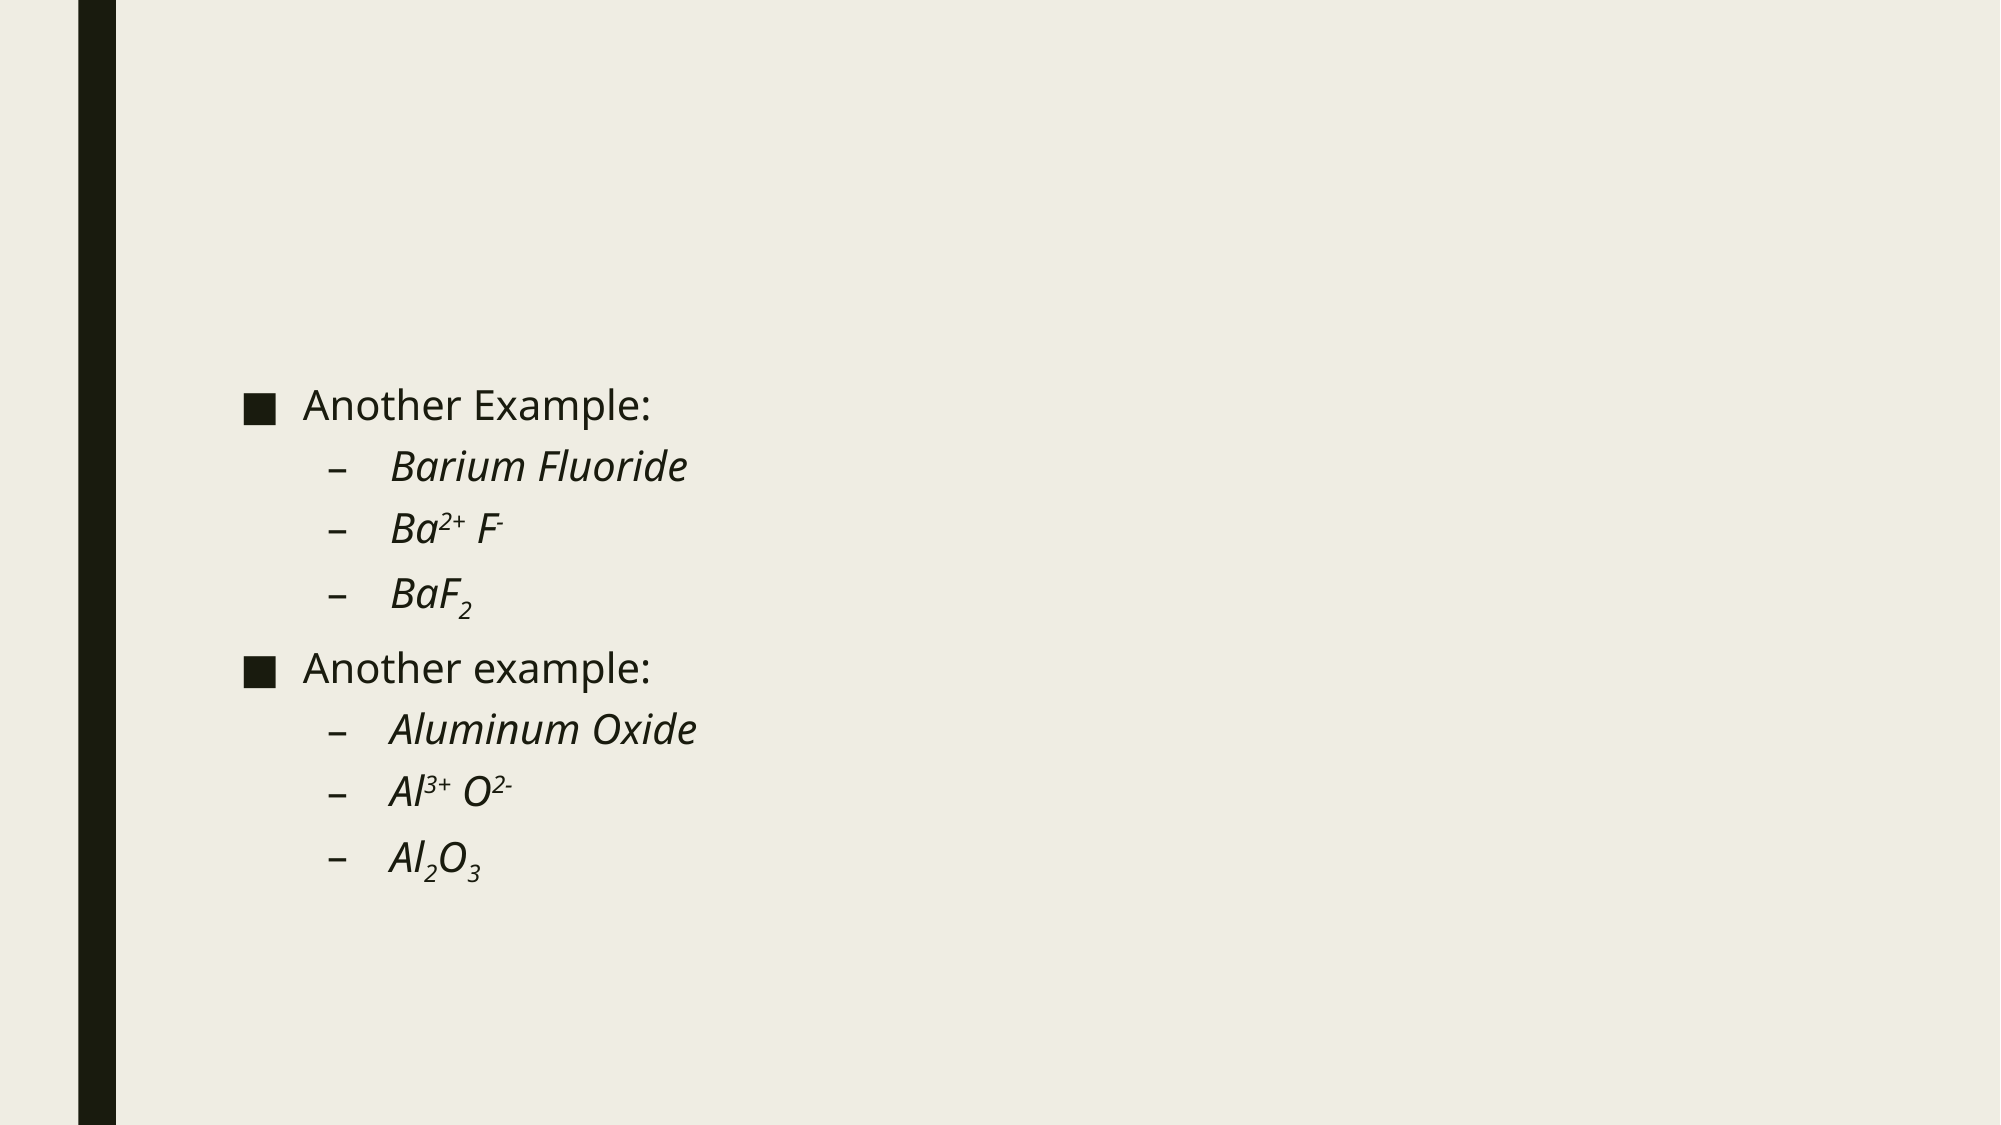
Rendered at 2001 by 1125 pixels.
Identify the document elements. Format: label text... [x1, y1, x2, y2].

list Another Example: Barium Fluoride Ba2+ F- BaF2 Another example: Aluminum Oxide Al3+ O2- Al2O3 [225, 375, 1800, 963]
